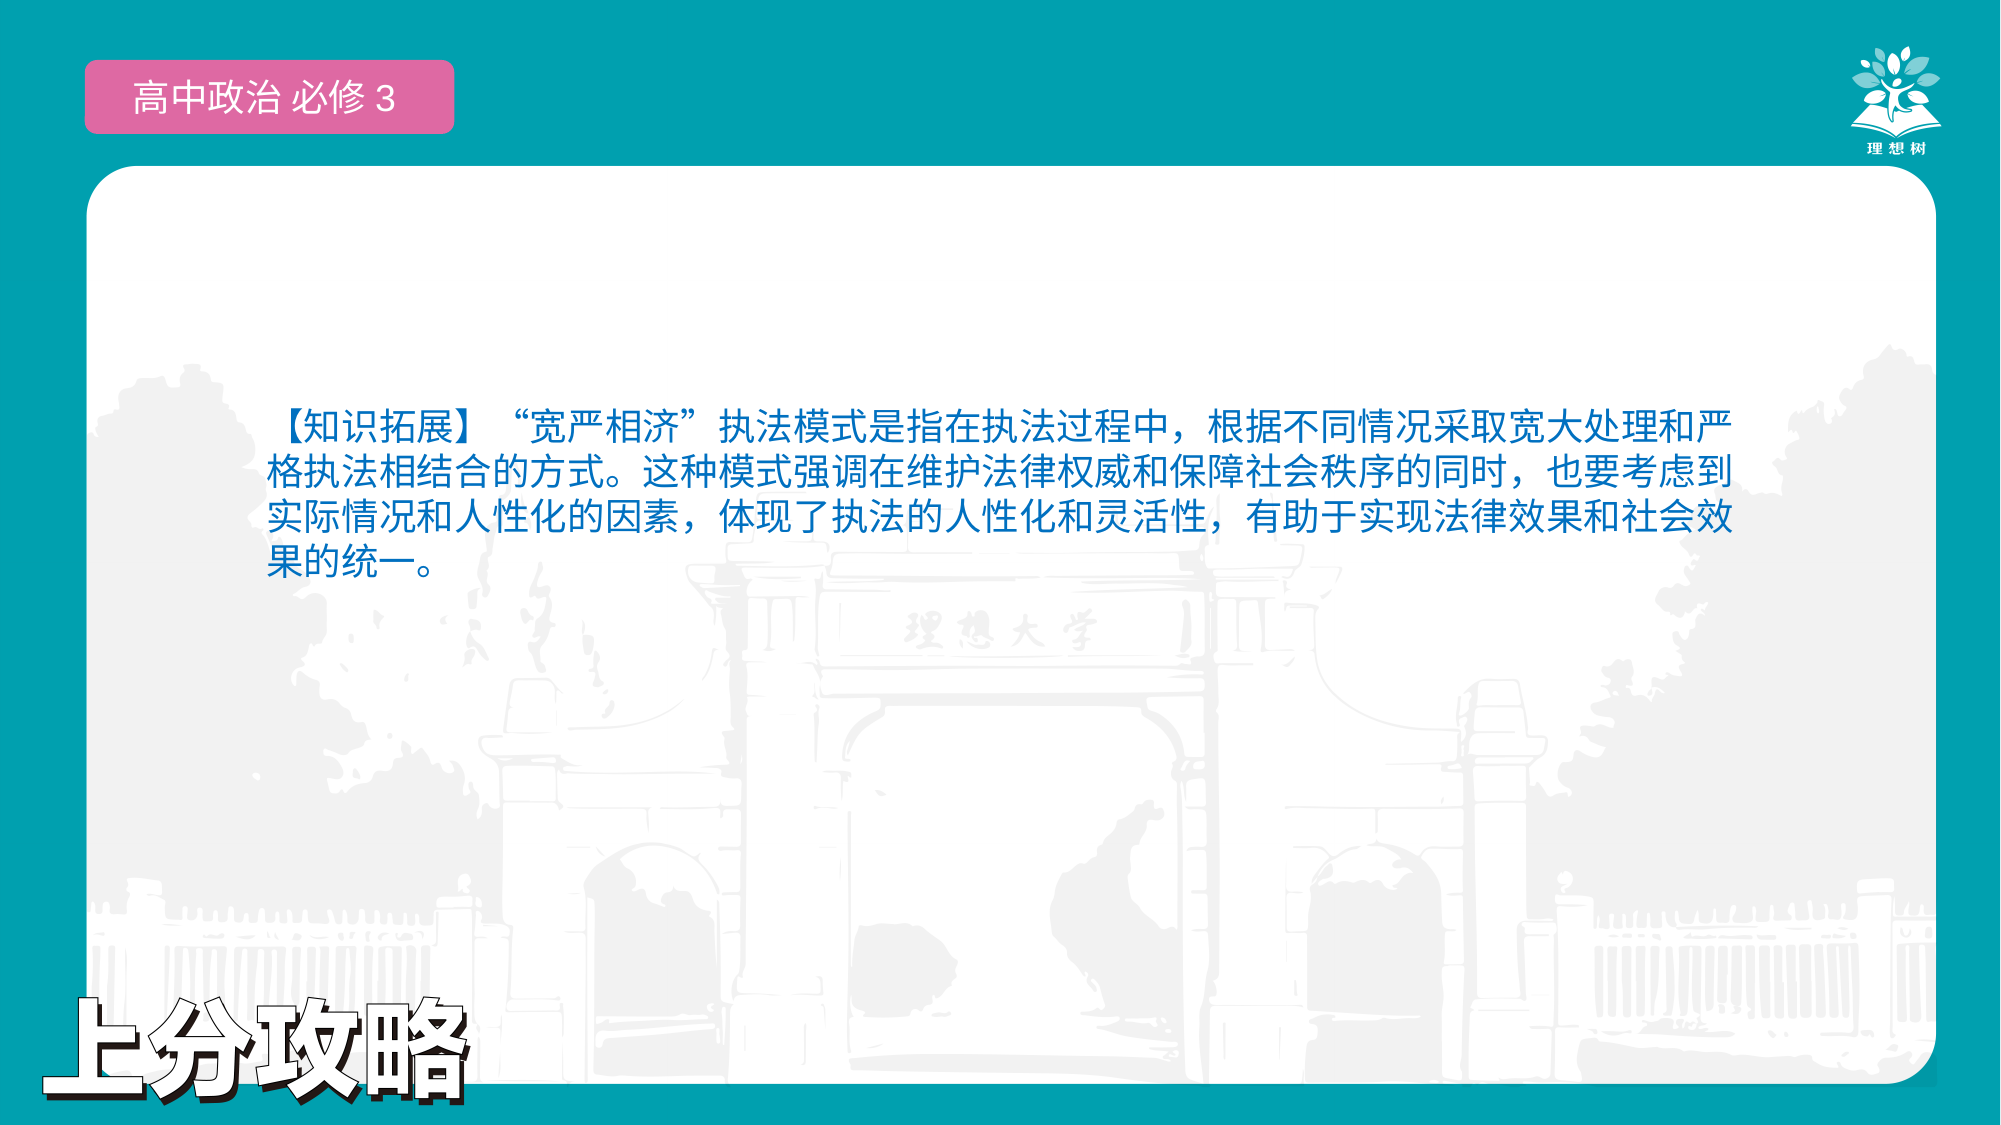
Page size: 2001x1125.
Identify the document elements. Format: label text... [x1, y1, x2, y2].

text_box 高中政治 必修3 [83, 58, 456, 135]
text_box 【知识拓展】“宽严相济”执法模式是指在执法过程中，根据不同情况采取宽大处理和严格执法相结合的方式。这种模式强调在维护法律权威和保障社会秩序的同时，也要考虑到实际情况和人性化的因素，体现了执法的人性化和灵活性，有助于实现法律效果和社会效果的统一。 [251, 395, 1749, 591]
picture [0, 0, 2001, 1125]
